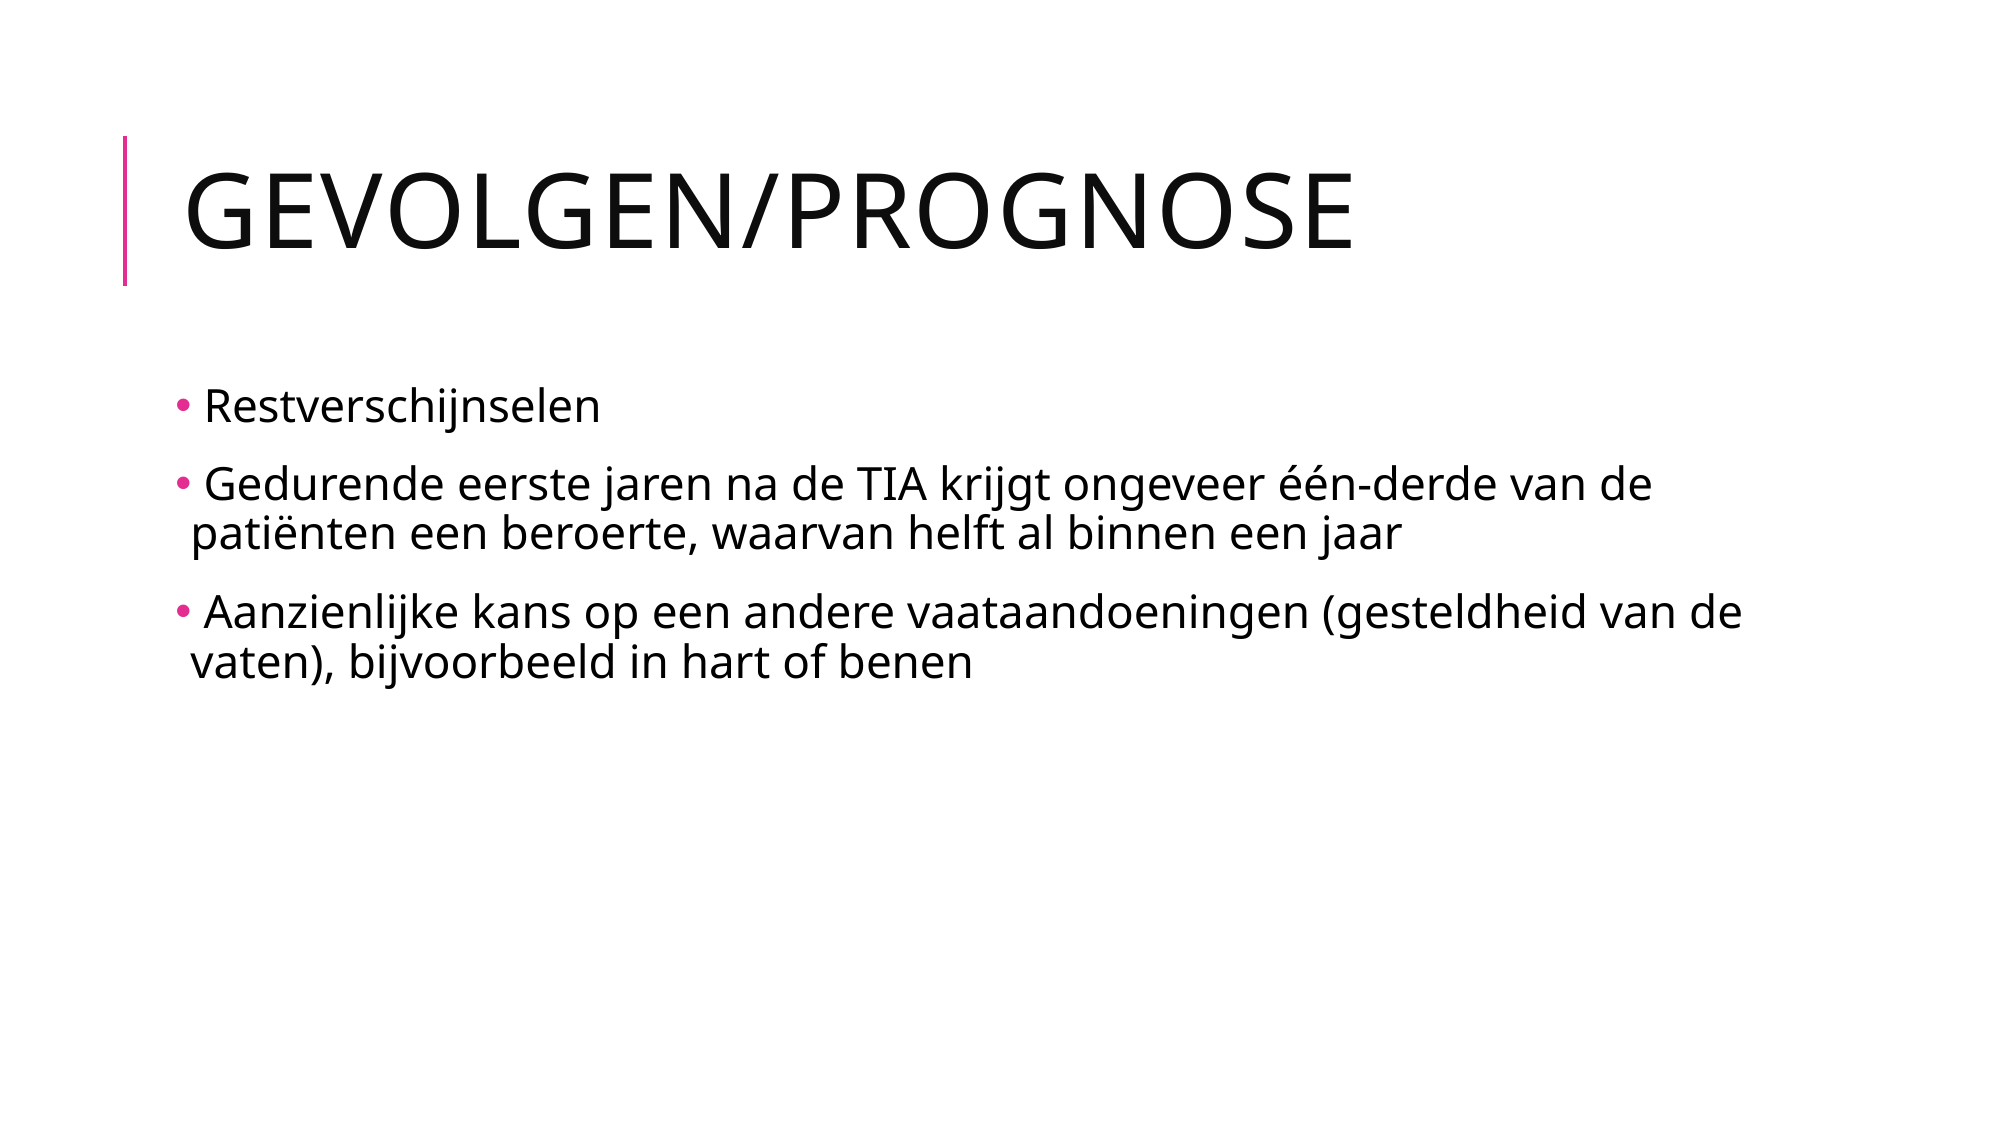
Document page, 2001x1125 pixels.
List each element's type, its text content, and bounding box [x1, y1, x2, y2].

title Gevolgen/prognose [168, 96, 1763, 342]
list Restverschijnselen Gedurende eerste jaren na de TIA krijgt ongeveer één-derde van de patiënten een beroerte, waarvan helft al binnen een jaar Aanzienlijke kans op een andere vaataandoeningen (gesteldheid van de vaten), bijvoorbeeld in hart of benen [168, 375, 1763, 1035]
